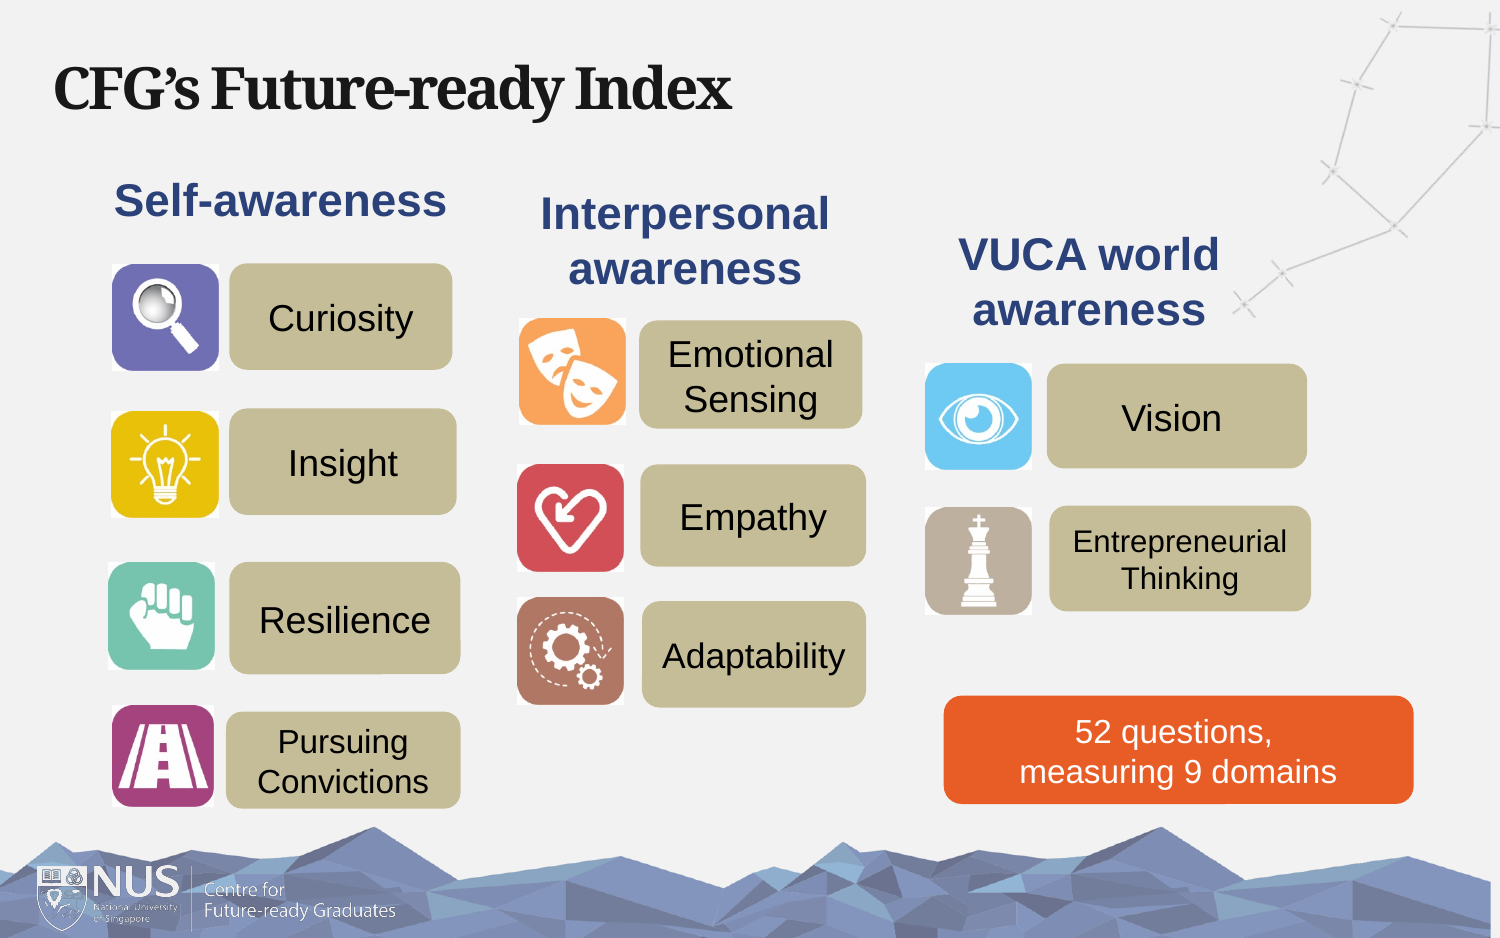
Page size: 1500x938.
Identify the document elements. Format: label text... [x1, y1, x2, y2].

picture [924, 507, 1032, 615]
picture [518, 318, 626, 426]
picture [516, 464, 624, 572]
text_box Insight [229, 408, 457, 515]
text_box Interpersonal awareness [520, 175, 850, 301]
text_box Adaptability [641, 601, 867, 708]
picture [924, 363, 1032, 471]
text_box Emotional Sensing [639, 320, 863, 429]
text_box Self-awareness [87, 163, 474, 233]
text_box Vision [1046, 363, 1308, 469]
picture [1146, 0, 1500, 351]
text_box CFG’s Future-ready Index [37, 43, 1256, 157]
picture [516, 597, 624, 705]
picture [108, 562, 216, 670]
picture [0, 705, 1491, 938]
text_box Empathy [640, 464, 867, 567]
picture [111, 411, 219, 519]
picture [111, 264, 219, 372]
text_box Pursuing Convictions [225, 711, 461, 797]
text_box VUCA world awareness [917, 217, 1256, 342]
text_box 52 questions, measuring 9 domains [943, 695, 1414, 797]
text_box Entrepreneurial Thinking [1049, 505, 1312, 612]
text_box Curiosity [229, 263, 453, 370]
text_box Resilience [229, 561, 461, 675]
